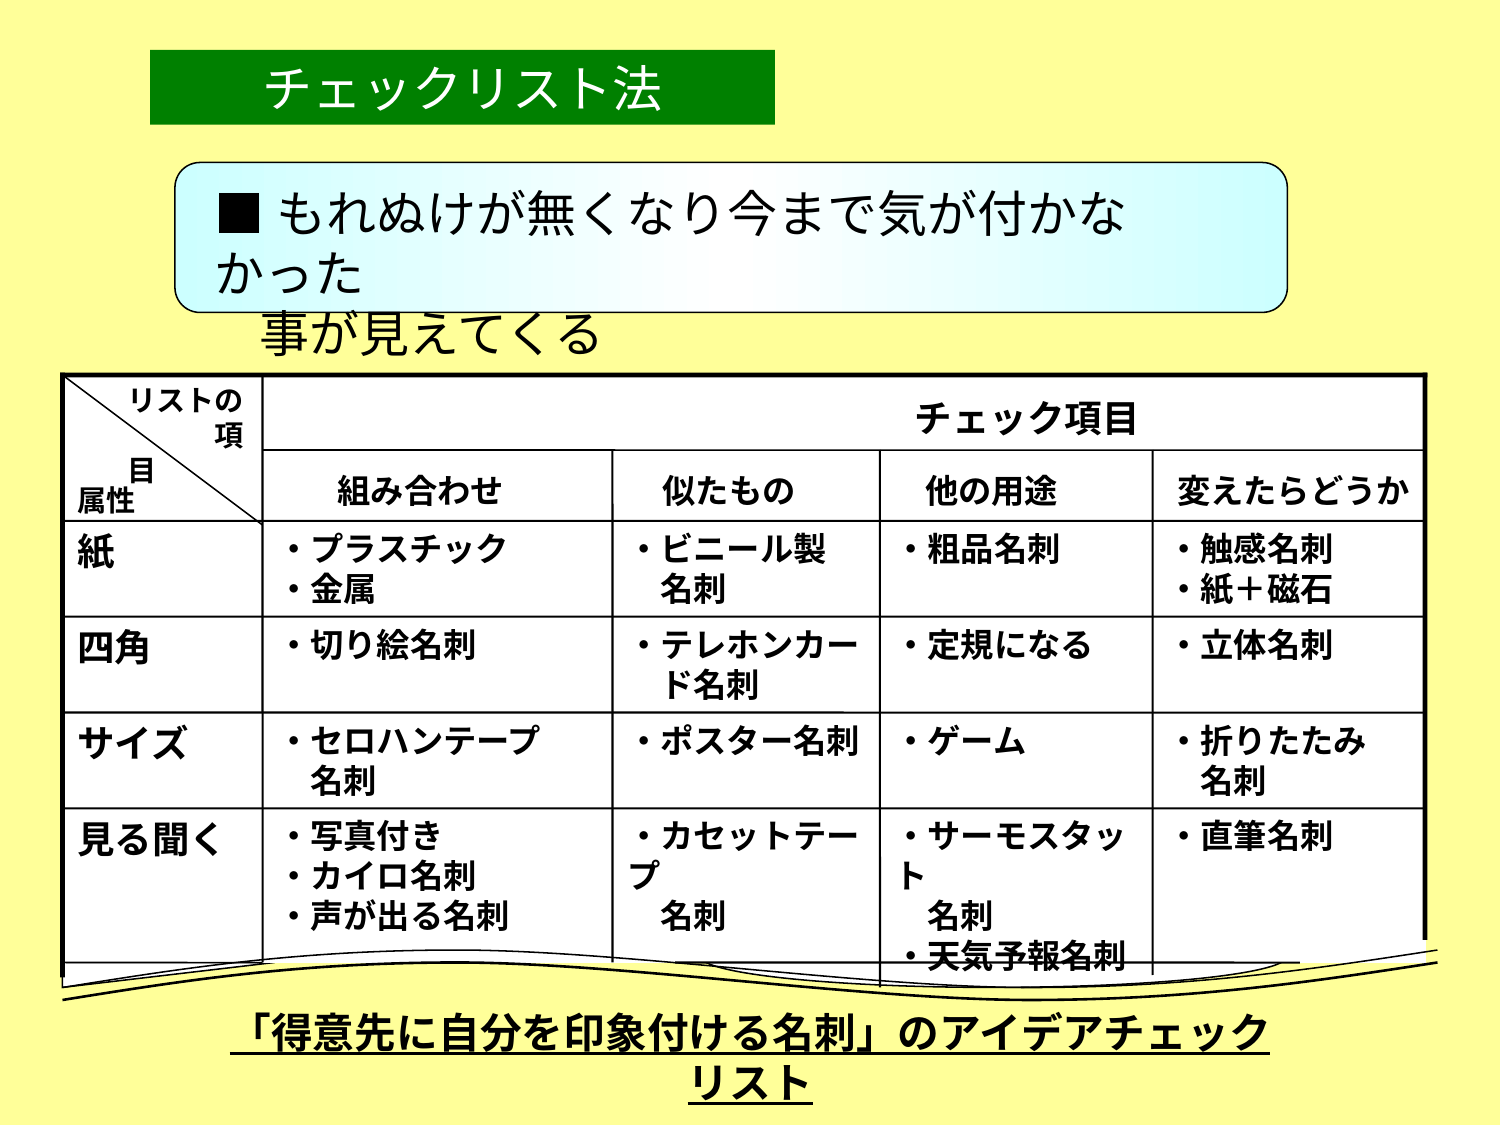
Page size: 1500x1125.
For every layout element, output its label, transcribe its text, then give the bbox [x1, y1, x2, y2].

text_box チェックリスト法 [150, 49, 775, 125]
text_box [62, 374, 1438, 1001]
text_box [174, 162, 1288, 313]
text_box 「得意先に自分を印象付ける名刺」のアイデアチェックリスト [200, 1009, 1300, 1115]
